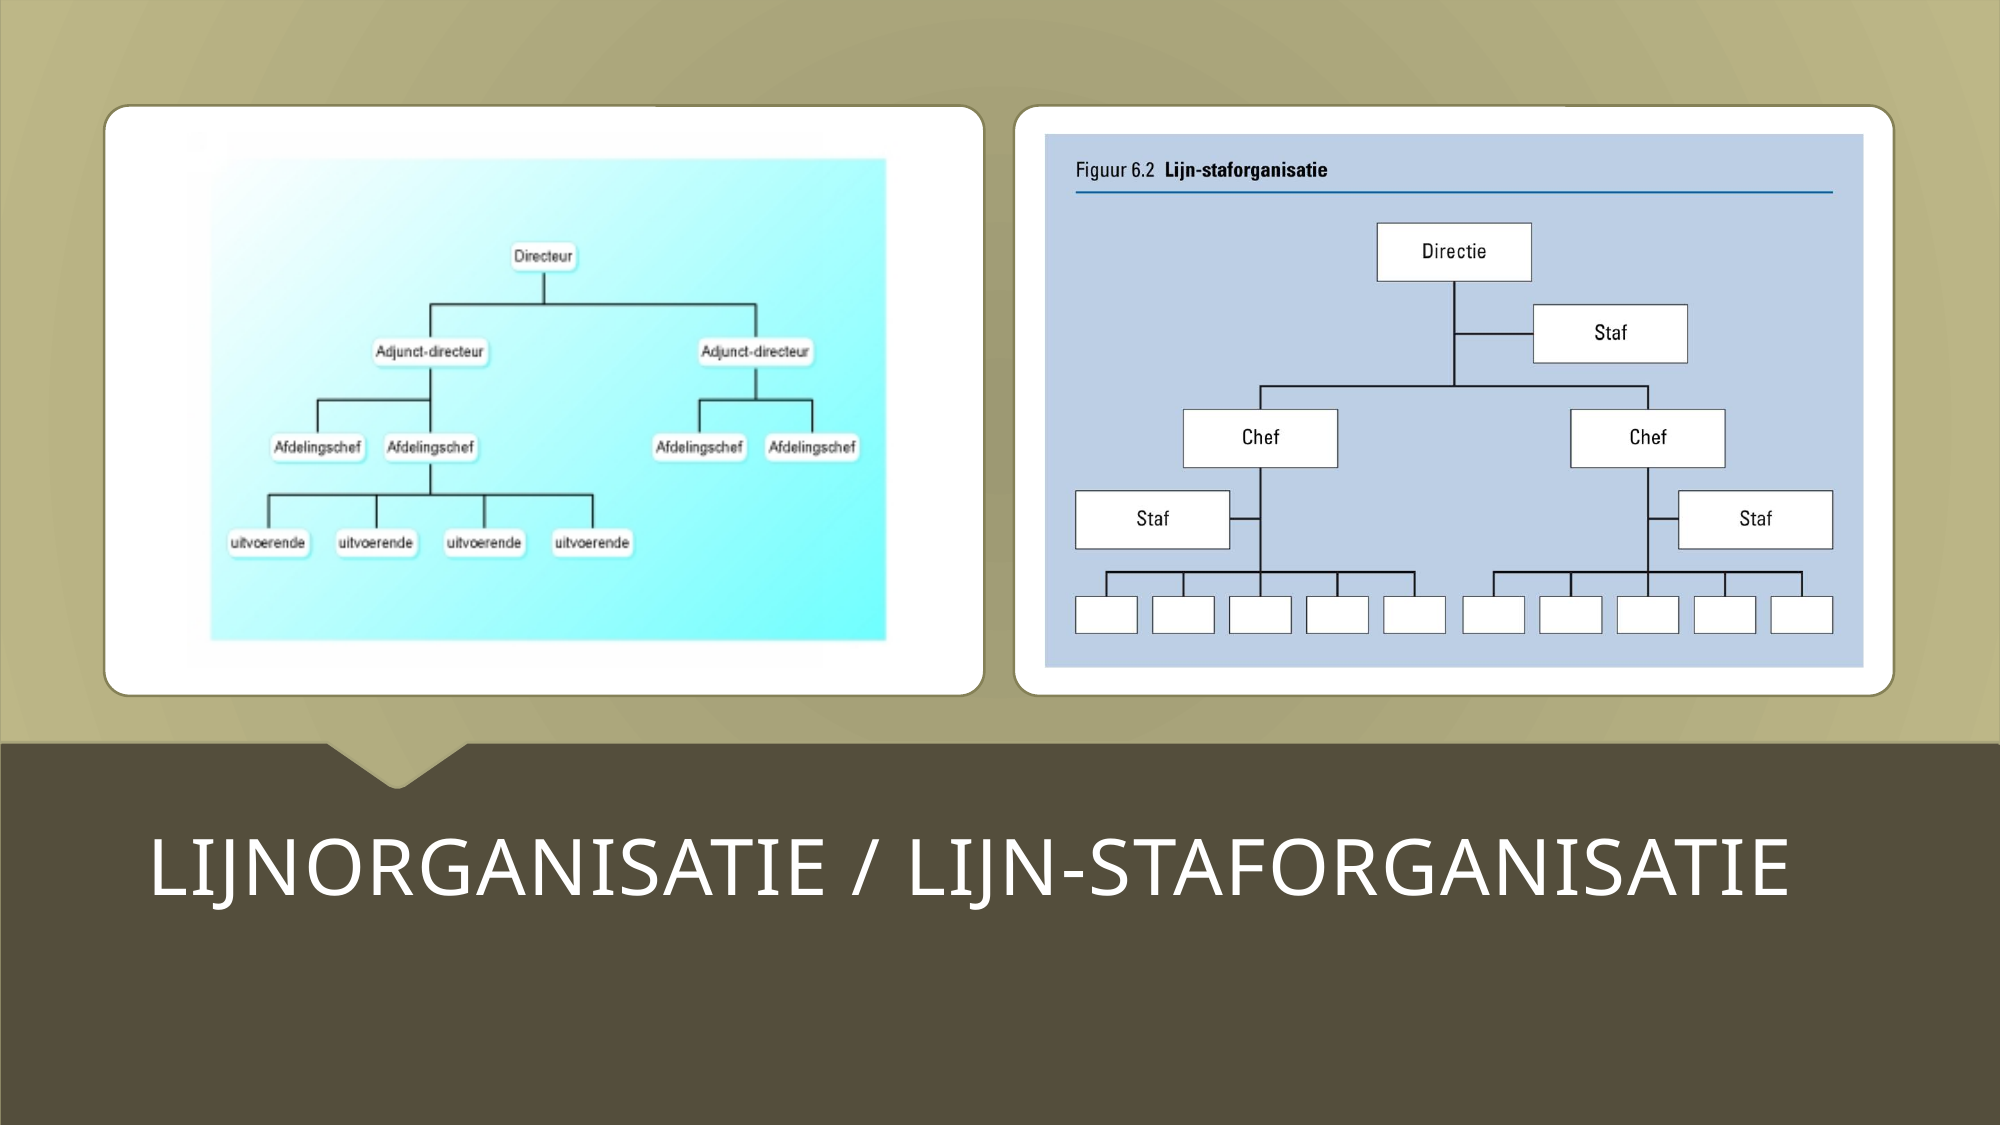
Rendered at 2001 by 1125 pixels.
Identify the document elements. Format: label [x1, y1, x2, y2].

text_box [0, 742, 2000, 1125]
text_box [0, 0, 2000, 739]
picture [187, 132, 901, 668]
picture [1043, 133, 1864, 669]
text_box [102, 104, 986, 698]
text_box [1012, 104, 1896, 698]
